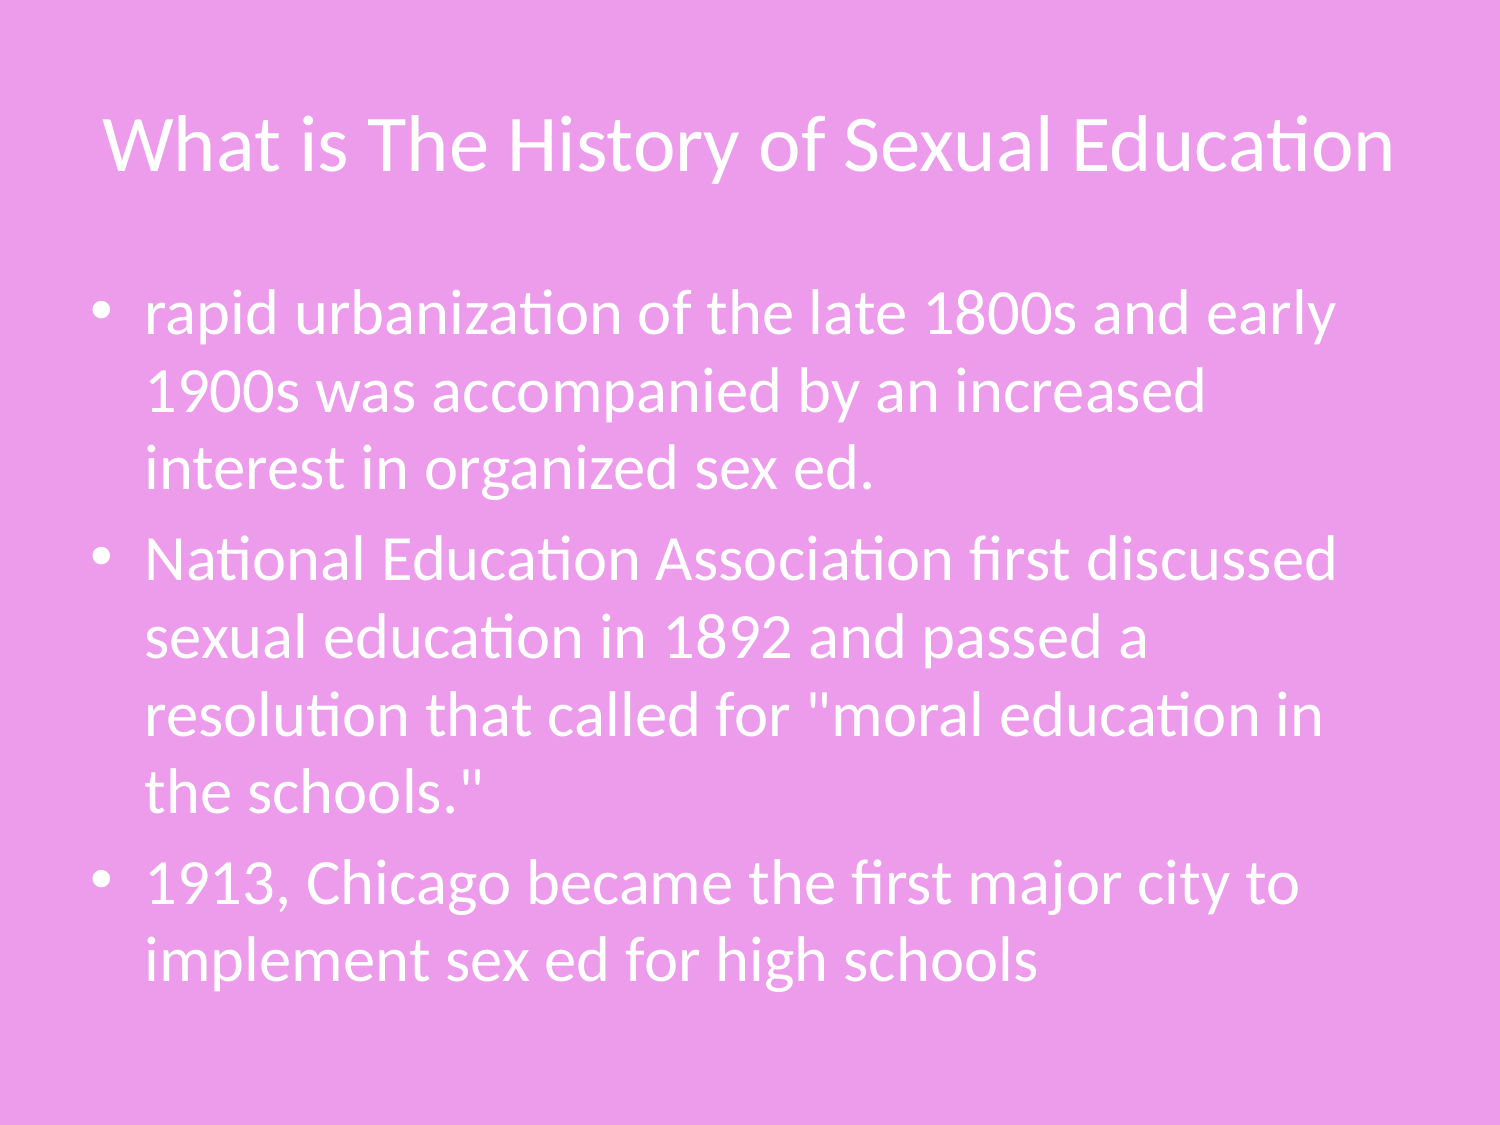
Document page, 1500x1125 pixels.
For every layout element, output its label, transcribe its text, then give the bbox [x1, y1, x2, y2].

title What is The History of Sexual Education [75, 45, 1425, 233]
list rapid urbanization of the late 1800s and early 1900s was accompanied by an increased interest in organized sex ed. National Education Association first discussed sexual education in 1892 and passed a resolution that called for "moral education in the schools." 1913, Chicago became the first major city to implement sex ed for high schools [75, 262, 1425, 1005]
